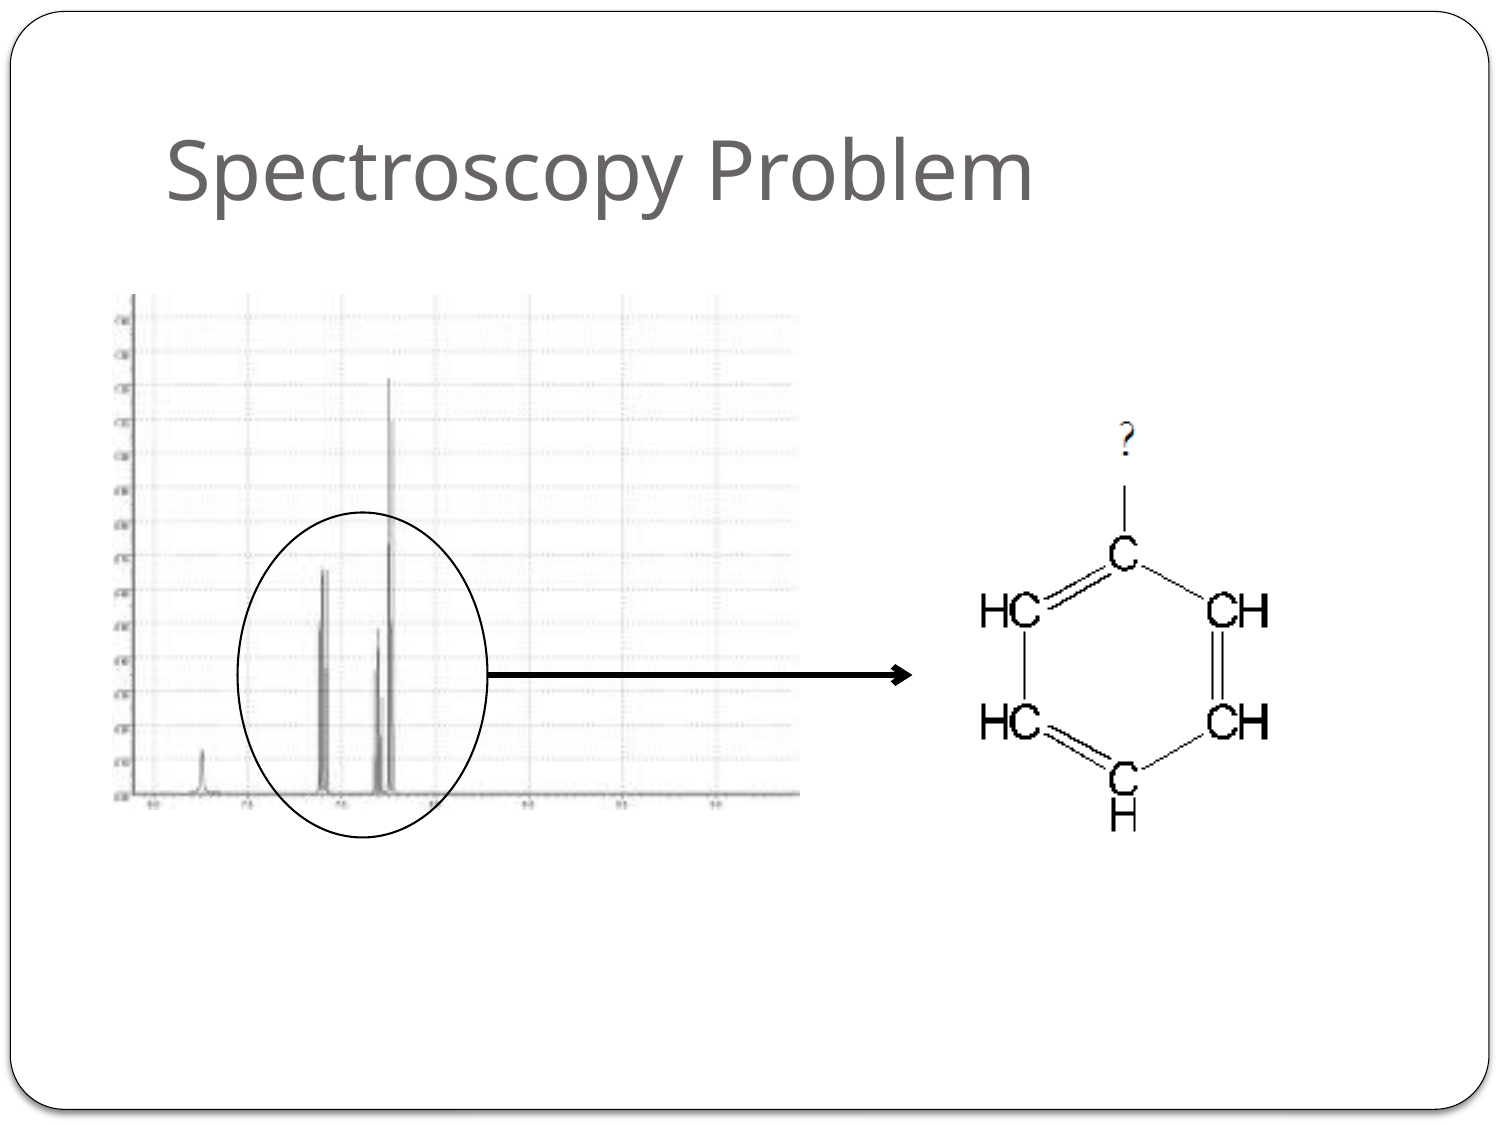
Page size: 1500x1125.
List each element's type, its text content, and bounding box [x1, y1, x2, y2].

text_box [304, 820, 421, 839]
title Spectroscopy Problem [149, 44, 1426, 233]
picture [958, 400, 1308, 862]
picture [112, 294, 801, 810]
